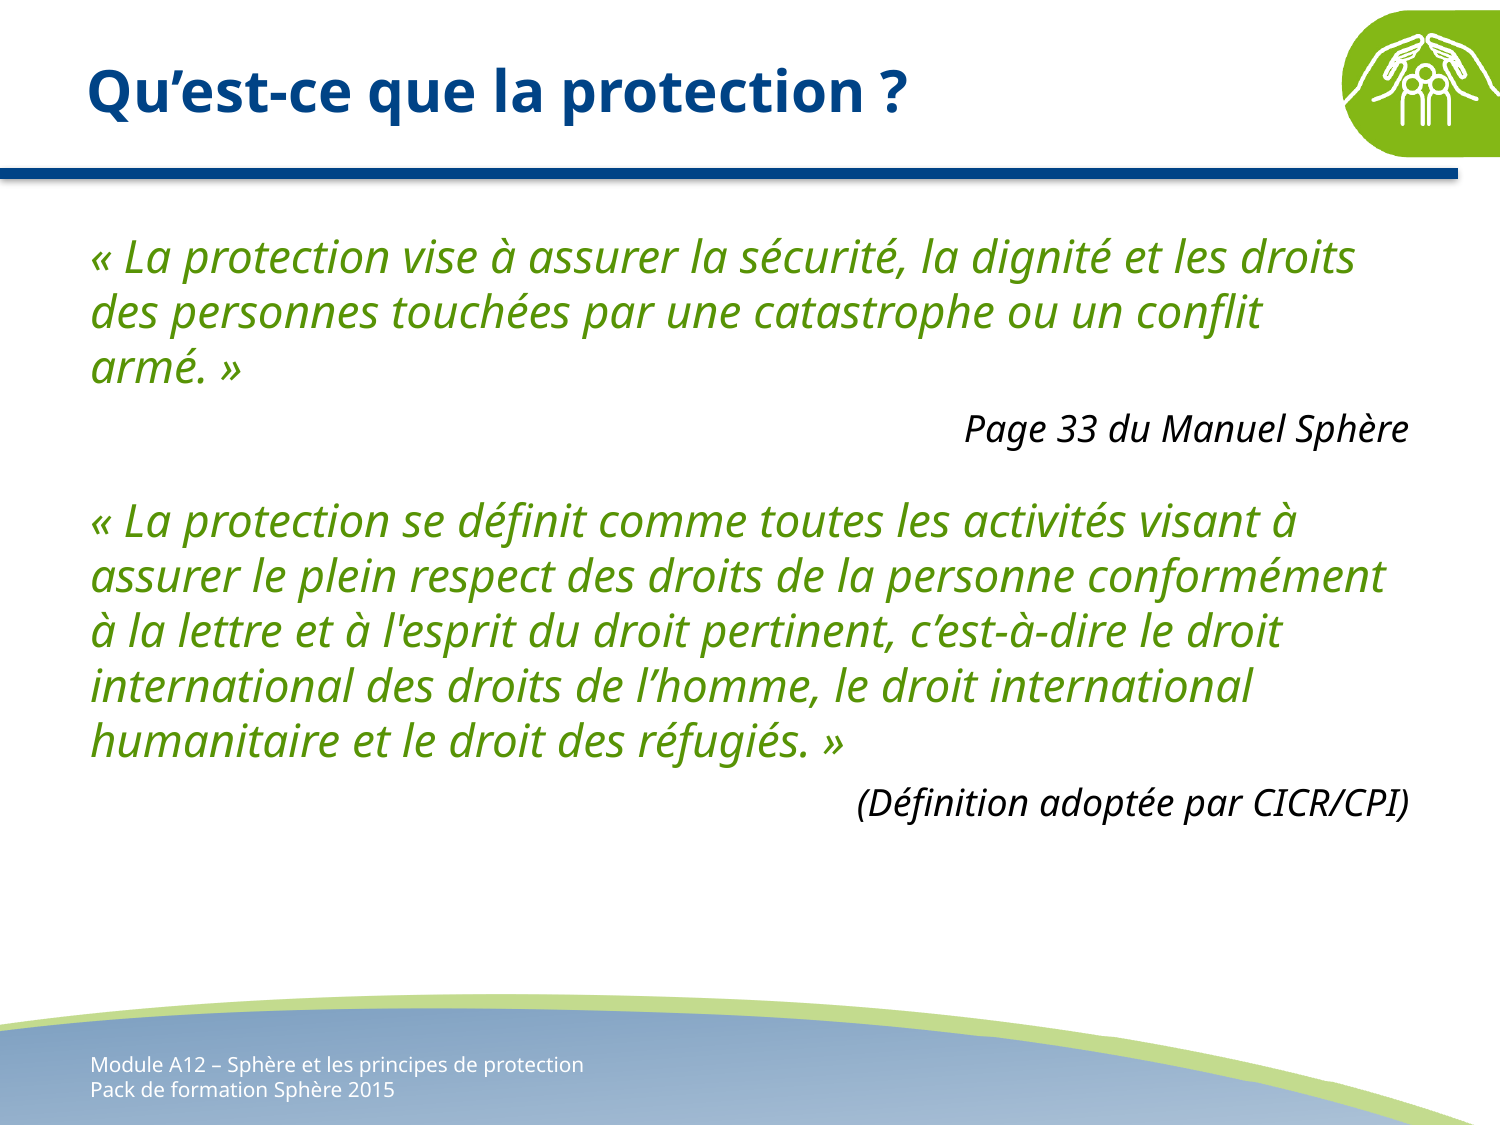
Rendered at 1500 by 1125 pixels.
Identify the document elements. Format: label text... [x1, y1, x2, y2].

title Qu’est-ce que la protection ? [75, 0, 1335, 178]
picture [1335, 9, 1500, 158]
list « La protection vise à assurer la sécurité, la dignité et les droits des personnes touchées par une catastrophe ou un conflit armé. » Page 33 du Manuel Sphère « La protection se définit comme toutes les activités visant à assurer le plein respect des droits de la personne conformément à la lettre et à l'esprit du droit pertinent, c’est-à-dire le droit international des droits de l’homme, le droit international humanitaire et le droit des réfugiés. » (Définition adoptée par CICR/CPI) [75, 219, 1425, 1005]
picture [0, 992, 1500, 1125]
footer Module A12 – Sphère et les principes de protection Pack de formation Sphère 2015 [75, 1046, 1072, 1107]
